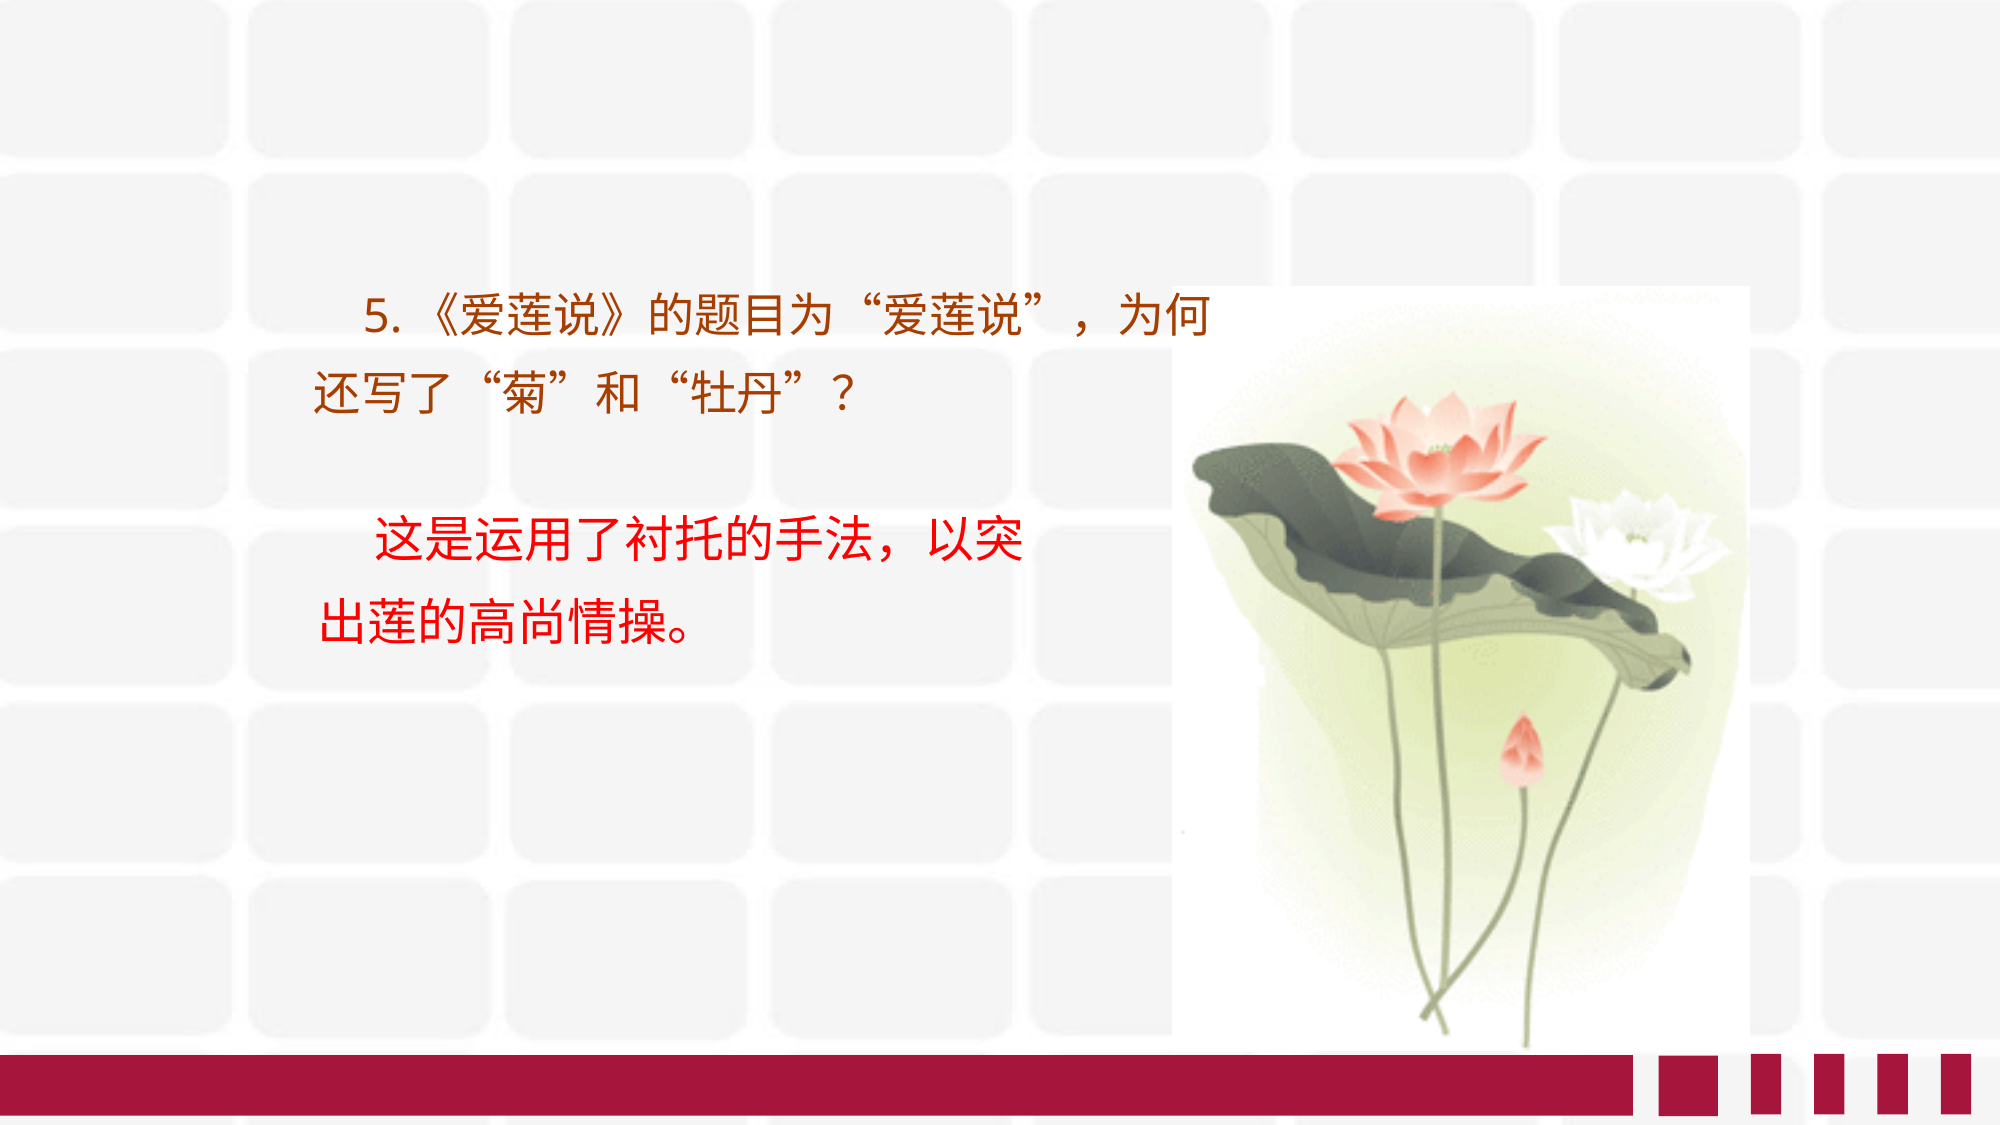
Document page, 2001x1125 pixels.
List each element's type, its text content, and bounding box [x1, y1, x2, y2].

picture [0, 0, 2000, 1125]
list 5.《爱莲说》的题目为“爱莲说”，为何还写了“菊”和“牡丹”？ [302, 257, 1228, 427]
text_box 这是运用了衬托的手法，以突出莲的高尚情操。 [302, 476, 1069, 659]
